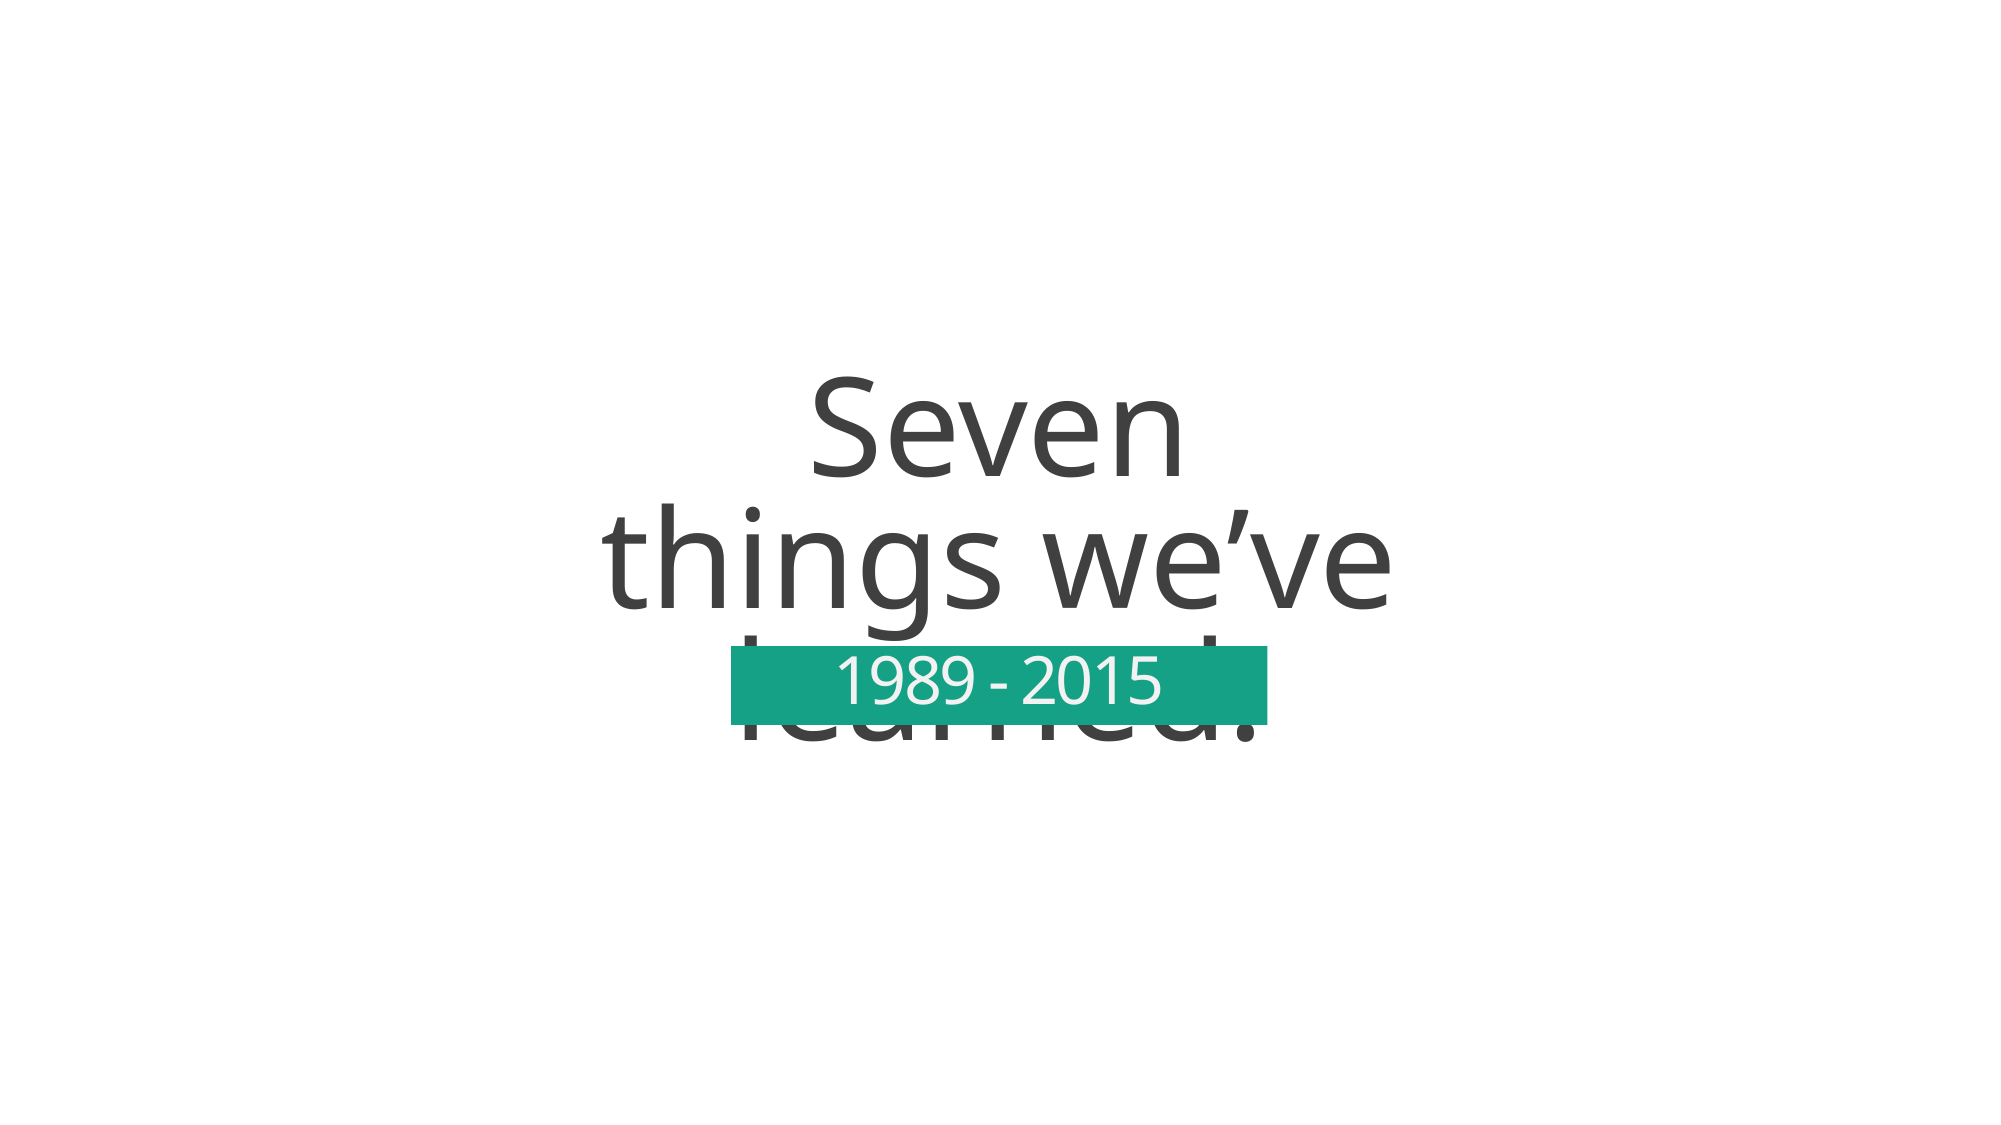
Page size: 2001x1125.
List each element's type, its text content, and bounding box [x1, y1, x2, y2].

text_box Seven things we’ve learned. [576, 363, 1423, 774]
text_box 1989 - 2015 [731, 646, 1268, 725]
